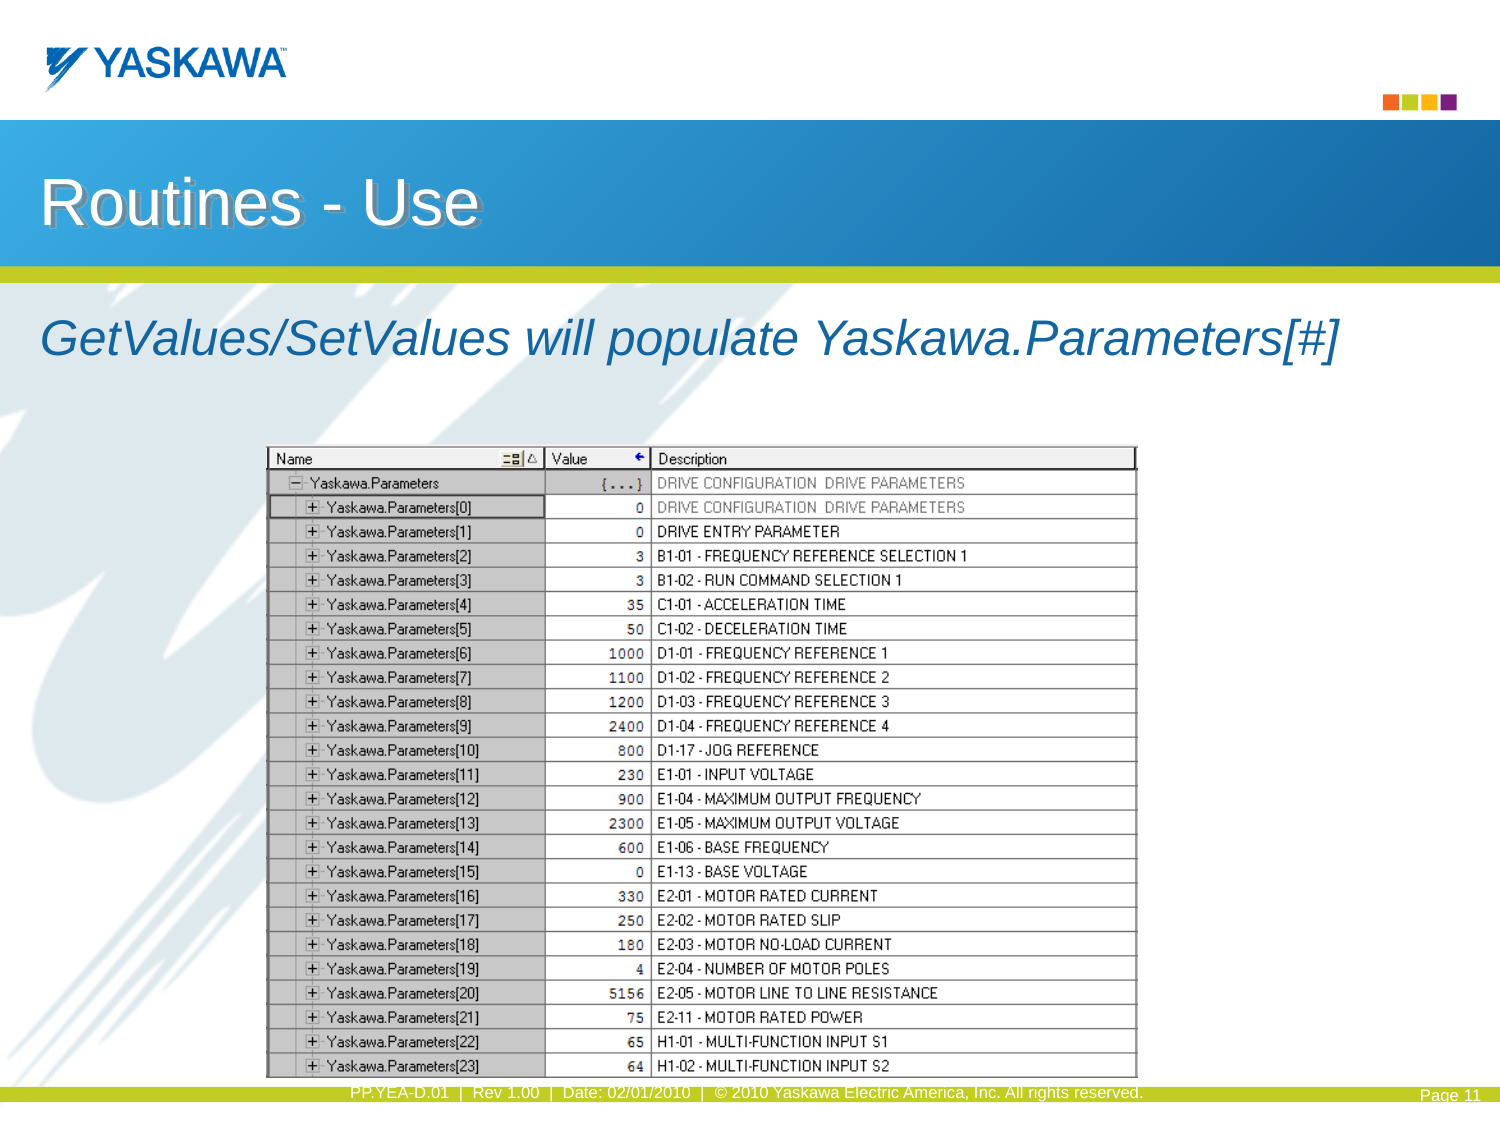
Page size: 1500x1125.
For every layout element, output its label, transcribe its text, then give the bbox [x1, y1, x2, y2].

list GetValues/SetValues will populate Yaskawa.Parameters[#] [24, 297, 1403, 986]
picture [45, 46, 287, 92]
picture [266, 443, 1138, 1078]
title Routines - Use [24, 122, 1351, 276]
